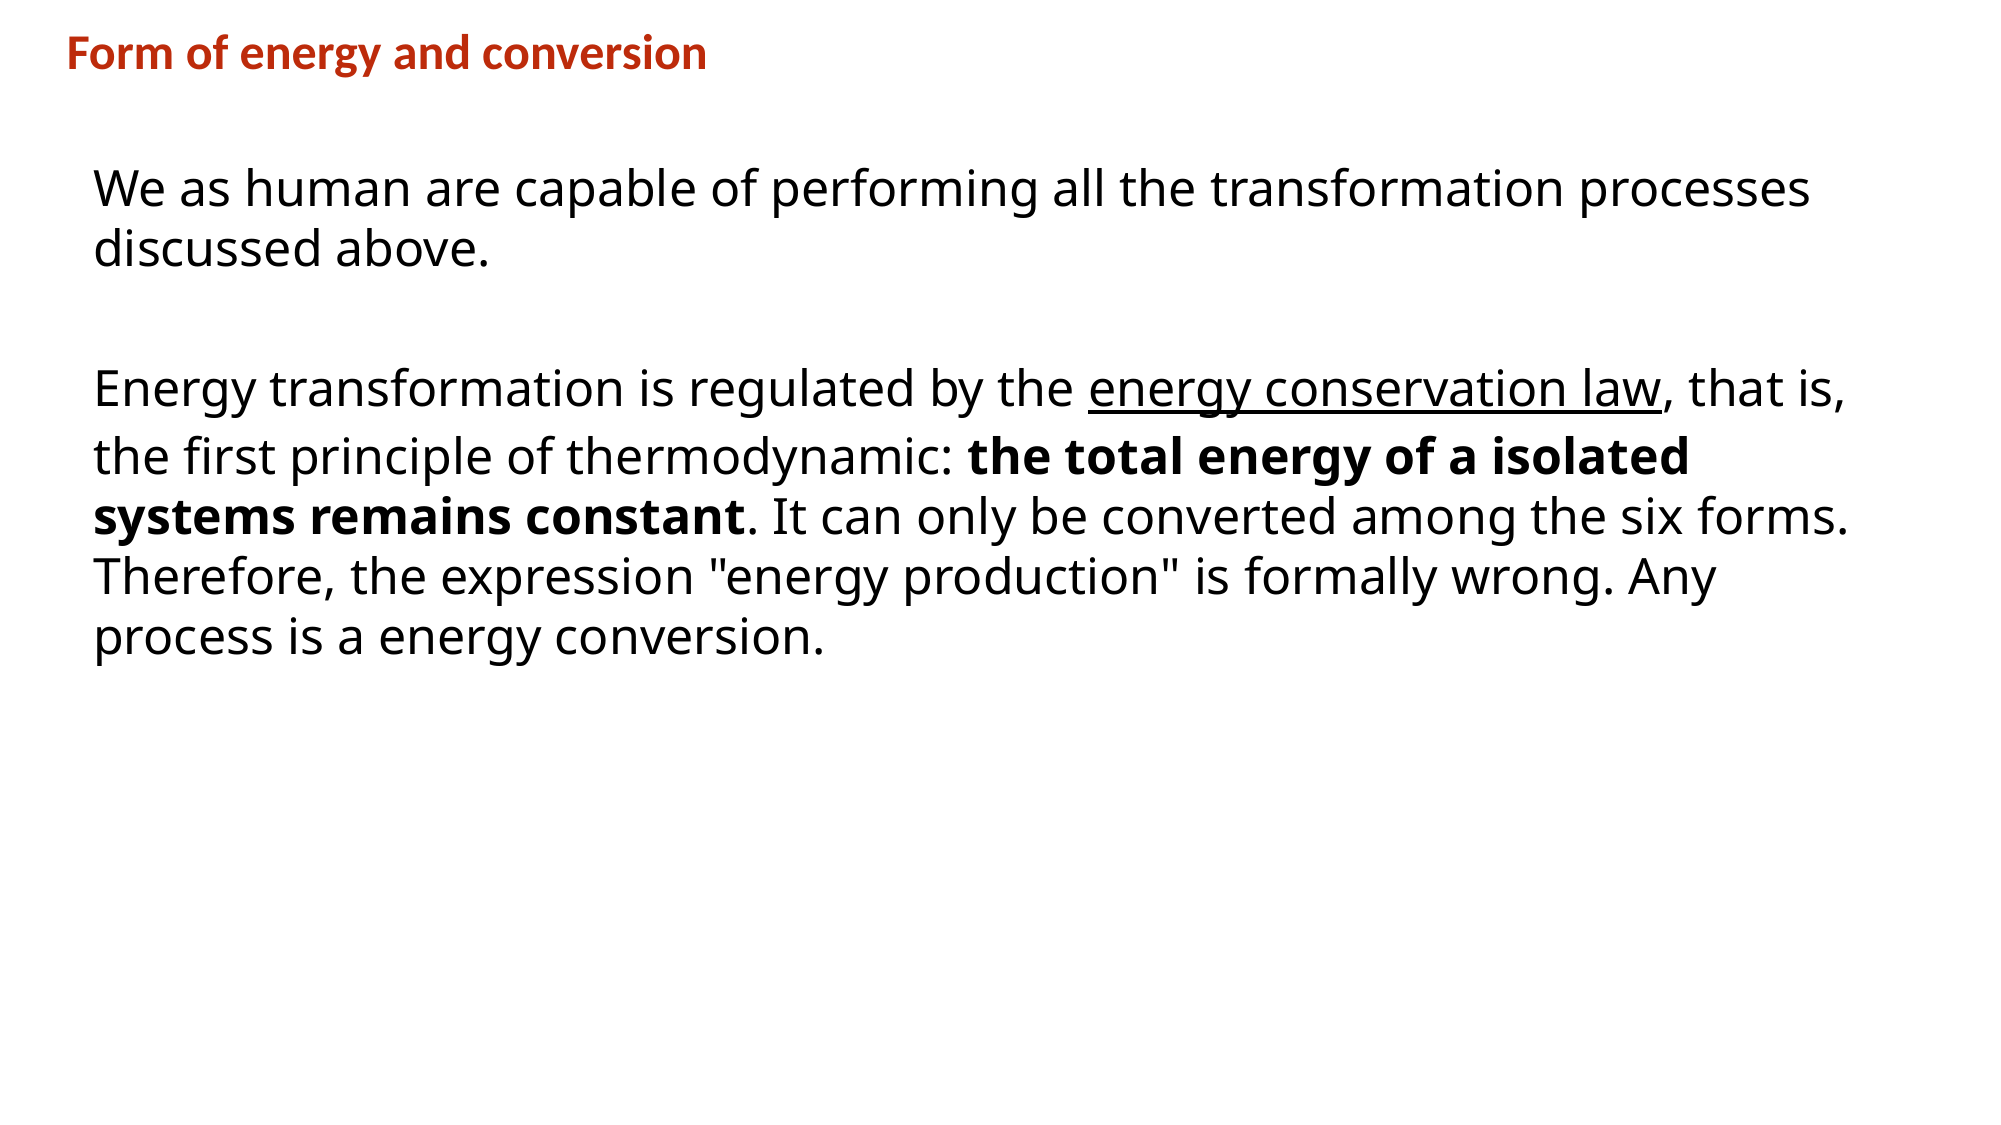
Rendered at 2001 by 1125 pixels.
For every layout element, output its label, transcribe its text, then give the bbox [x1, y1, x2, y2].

list Form of energy and conversion [52, 26, 1895, 680]
